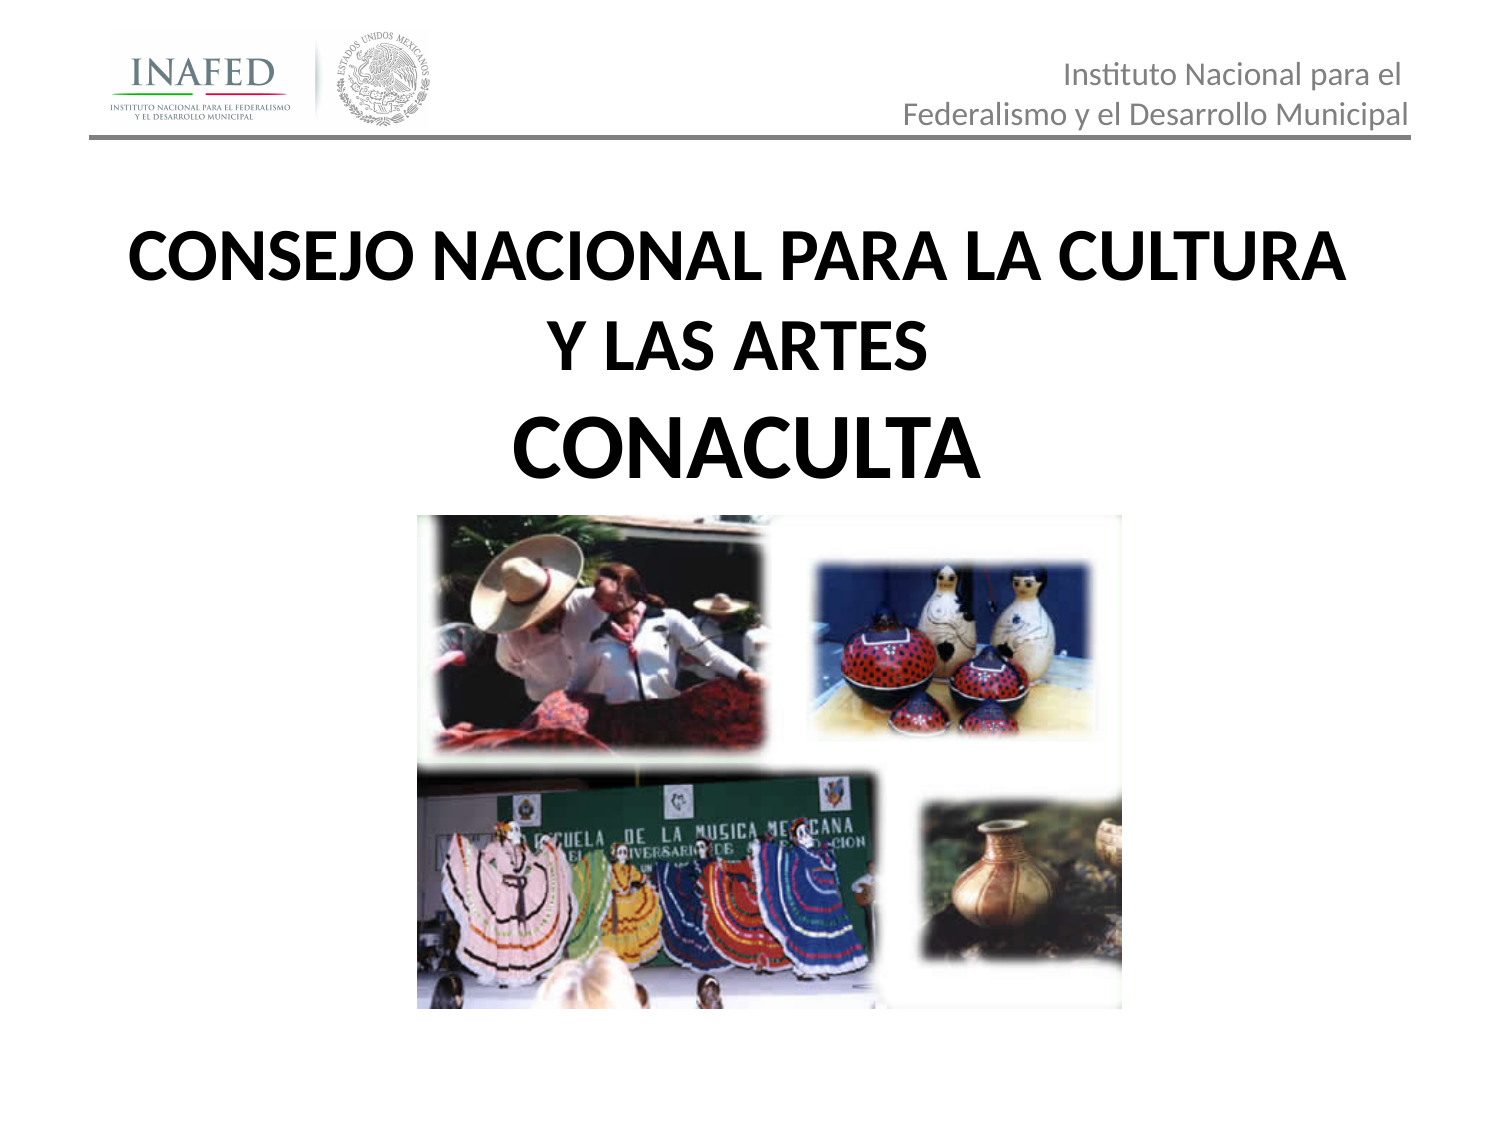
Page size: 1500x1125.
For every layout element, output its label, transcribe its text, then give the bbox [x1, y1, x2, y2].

picture [416, 515, 1123, 1009]
text_box CONSEJO NACIONAL PARA LA CULTURA Y LAS ARTES CONACULTA [112, 197, 1365, 505]
picture [110, 30, 430, 128]
